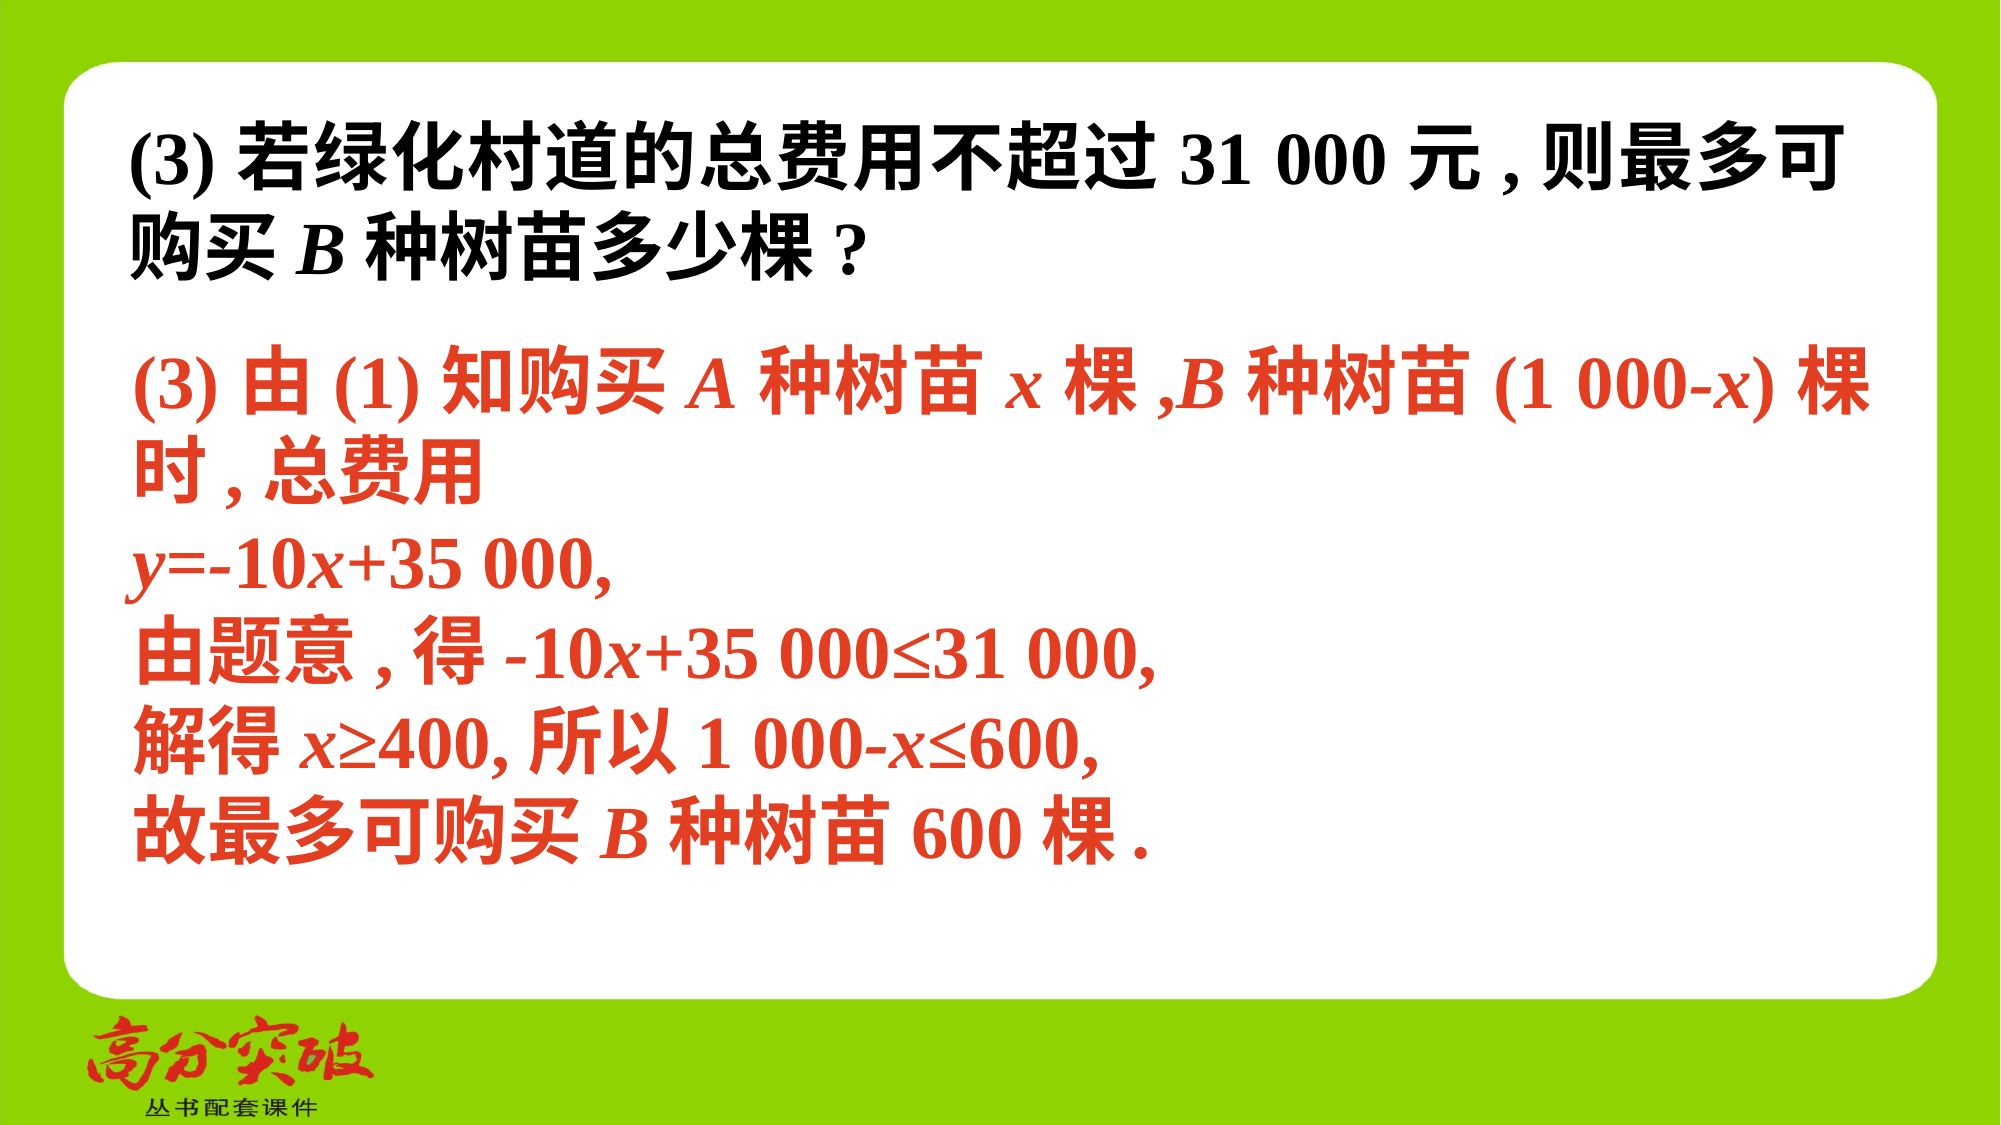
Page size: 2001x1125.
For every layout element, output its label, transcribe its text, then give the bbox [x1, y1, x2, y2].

picture [0, 0, 2001, 1125]
text_box (3)由(1)知购买A种树苗x棵,B种树苗(1 000-x)棵时,总费用 y=-10x+35 000, 由题意,得-10x+35 000≤31 000, 解得x≥400,所以1 000-x≤600, 故最多可购买B种树苗600棵. [117, 326, 1886, 881]
text_box (3)若绿化村道的总费用不超过31 000元,则最多可购买B种树苗多少棵? [114, 101, 1863, 297]
